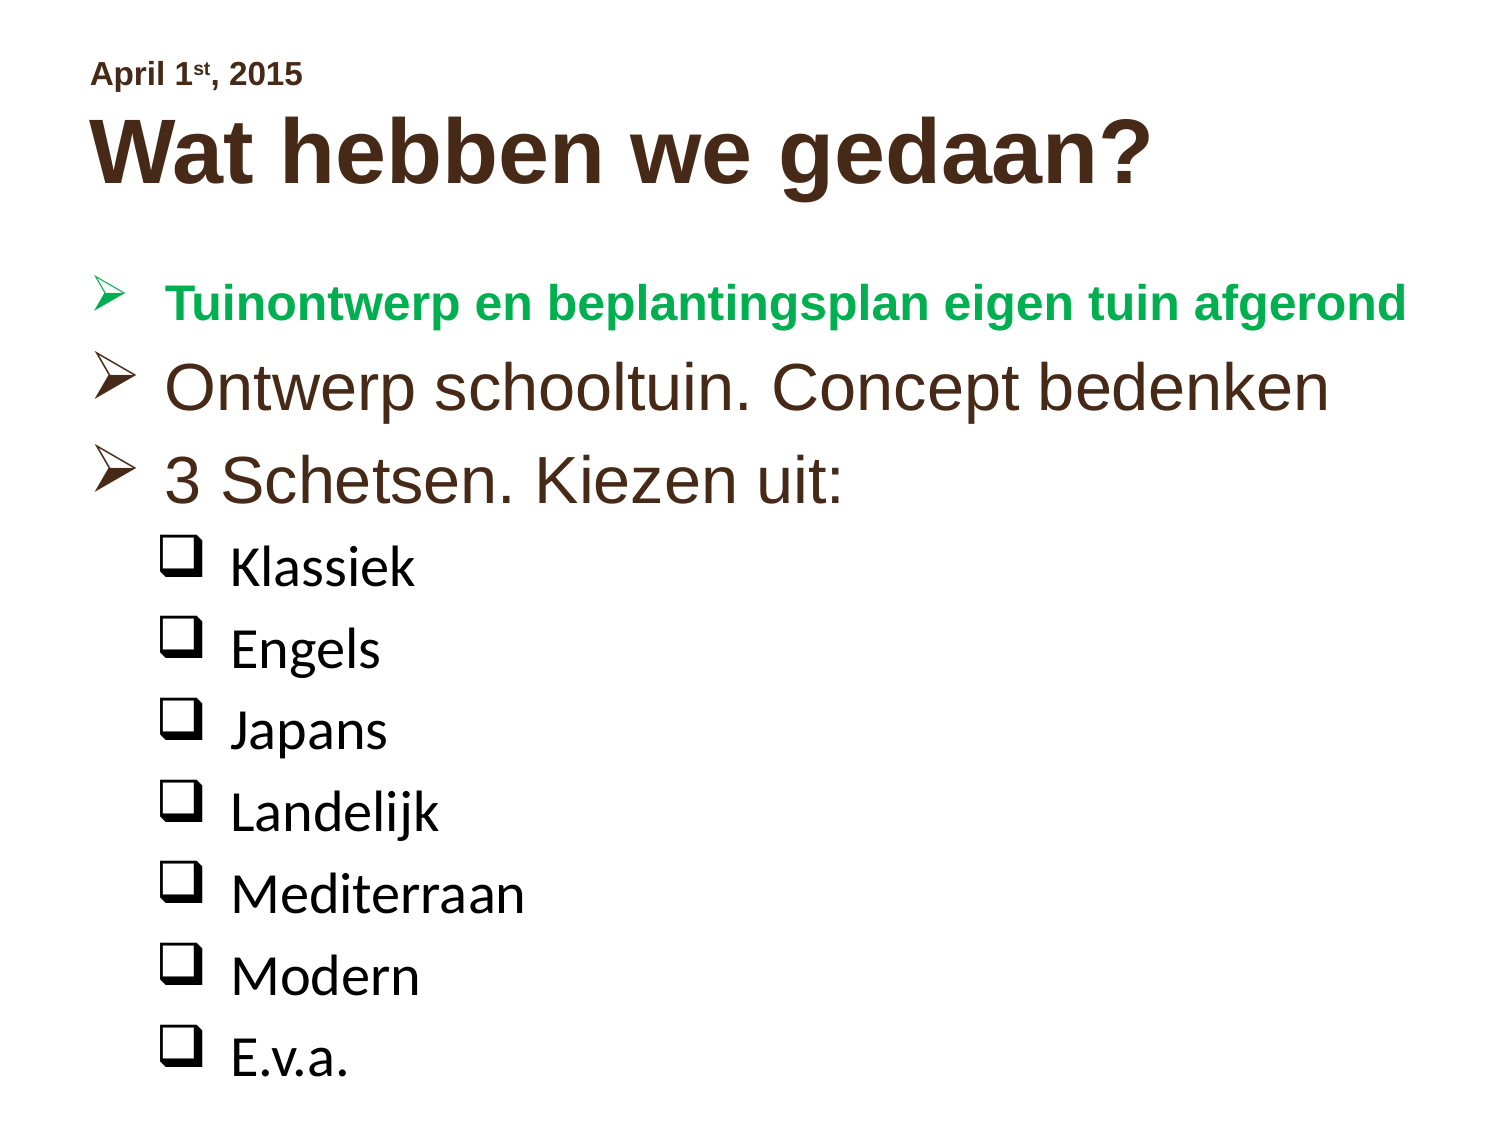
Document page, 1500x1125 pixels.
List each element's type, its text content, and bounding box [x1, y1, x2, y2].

list Tuinontwerp en beplantingsplan eigen tuin afgerond Ontwerp schooltuin. Concept bedenken 3 Schetsen. Kiezen uit: Klassiek Engels Japans Landelijk Mediterraan Modern E.v.a. [75, 262, 1500, 1005]
title April 1st, 2015 Wat hebben we gedaan? [75, 45, 1425, 233]
